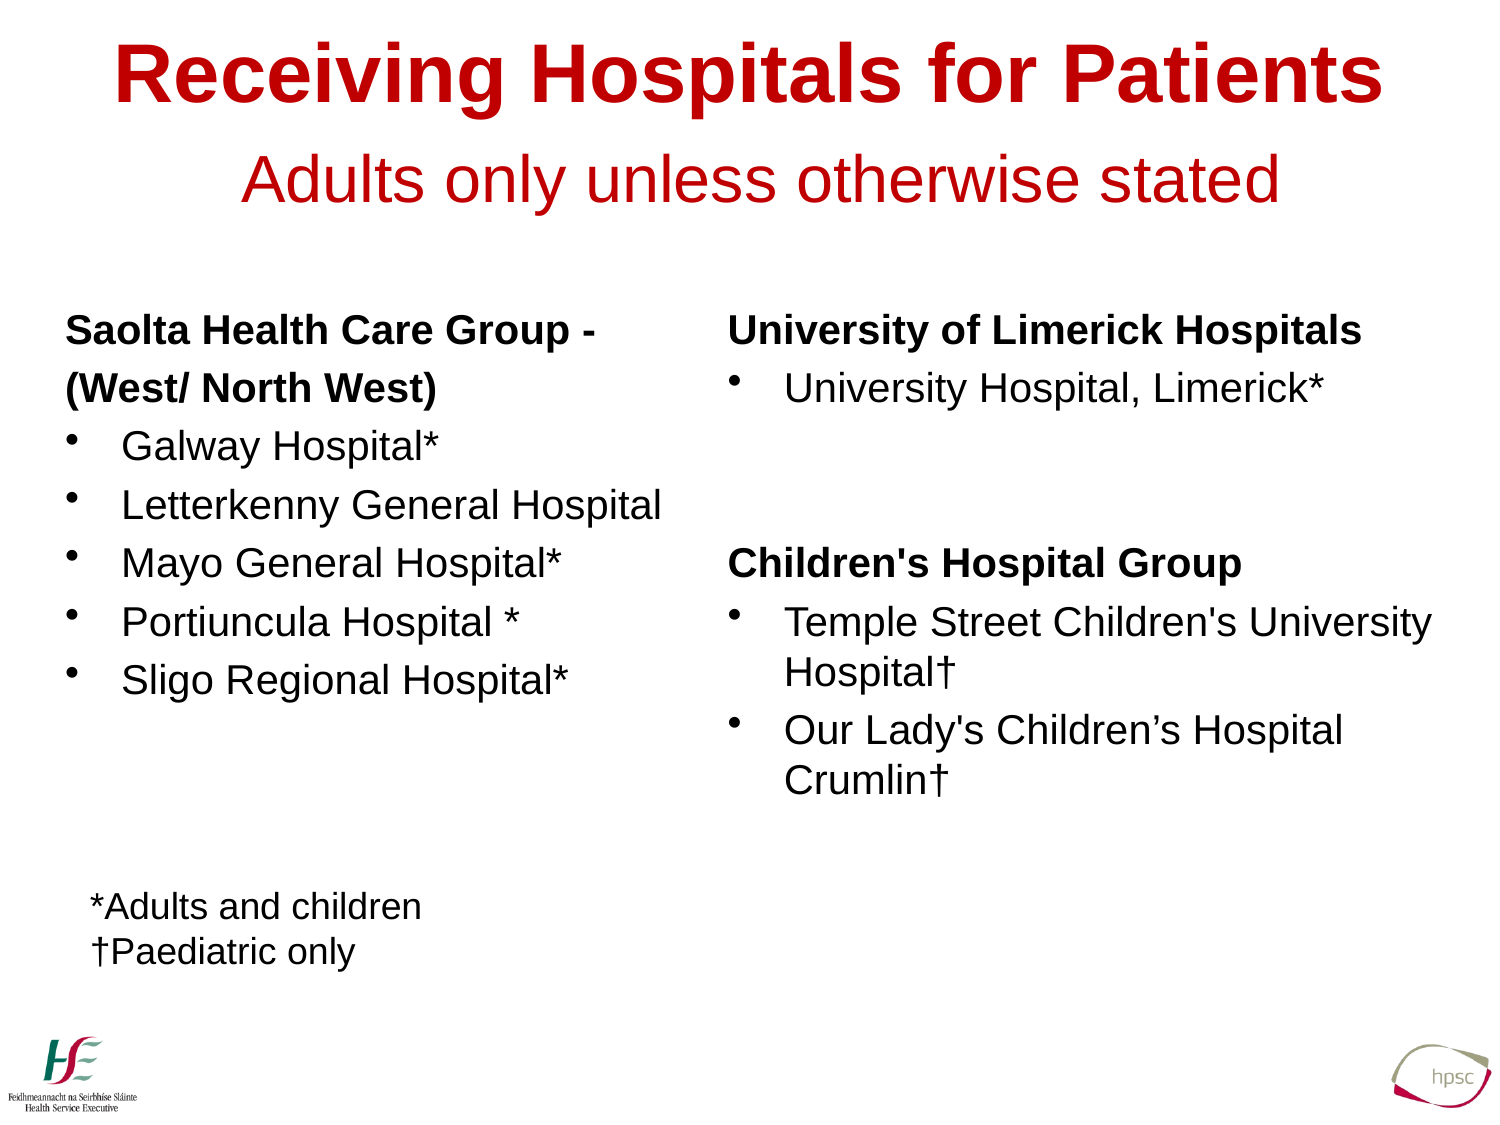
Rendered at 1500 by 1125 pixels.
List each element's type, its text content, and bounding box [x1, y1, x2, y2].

list Saolta Health Care Group - (West/ North West) Galway Hospital* Letterkenny General Hospital Mayo General Hospital* Portiuncula Hospital * Sligo Regional Hospital* [49, 294, 712, 1038]
text_box *Adults and children †Paediatric only [74, 874, 888, 980]
picture [1381, 1026, 1500, 1125]
list University of Limerick Hospitals University Hospital, Limerick* Children's Hospital Group Temple Street Children's University Hospital† Our Lady's Children’s Hospital Crumlin† [712, 294, 1476, 1038]
picture [0, 1029, 142, 1125]
title Receiving Hospitals for Patients Adults only unless otherwise stated [74, 24, 1426, 213]
